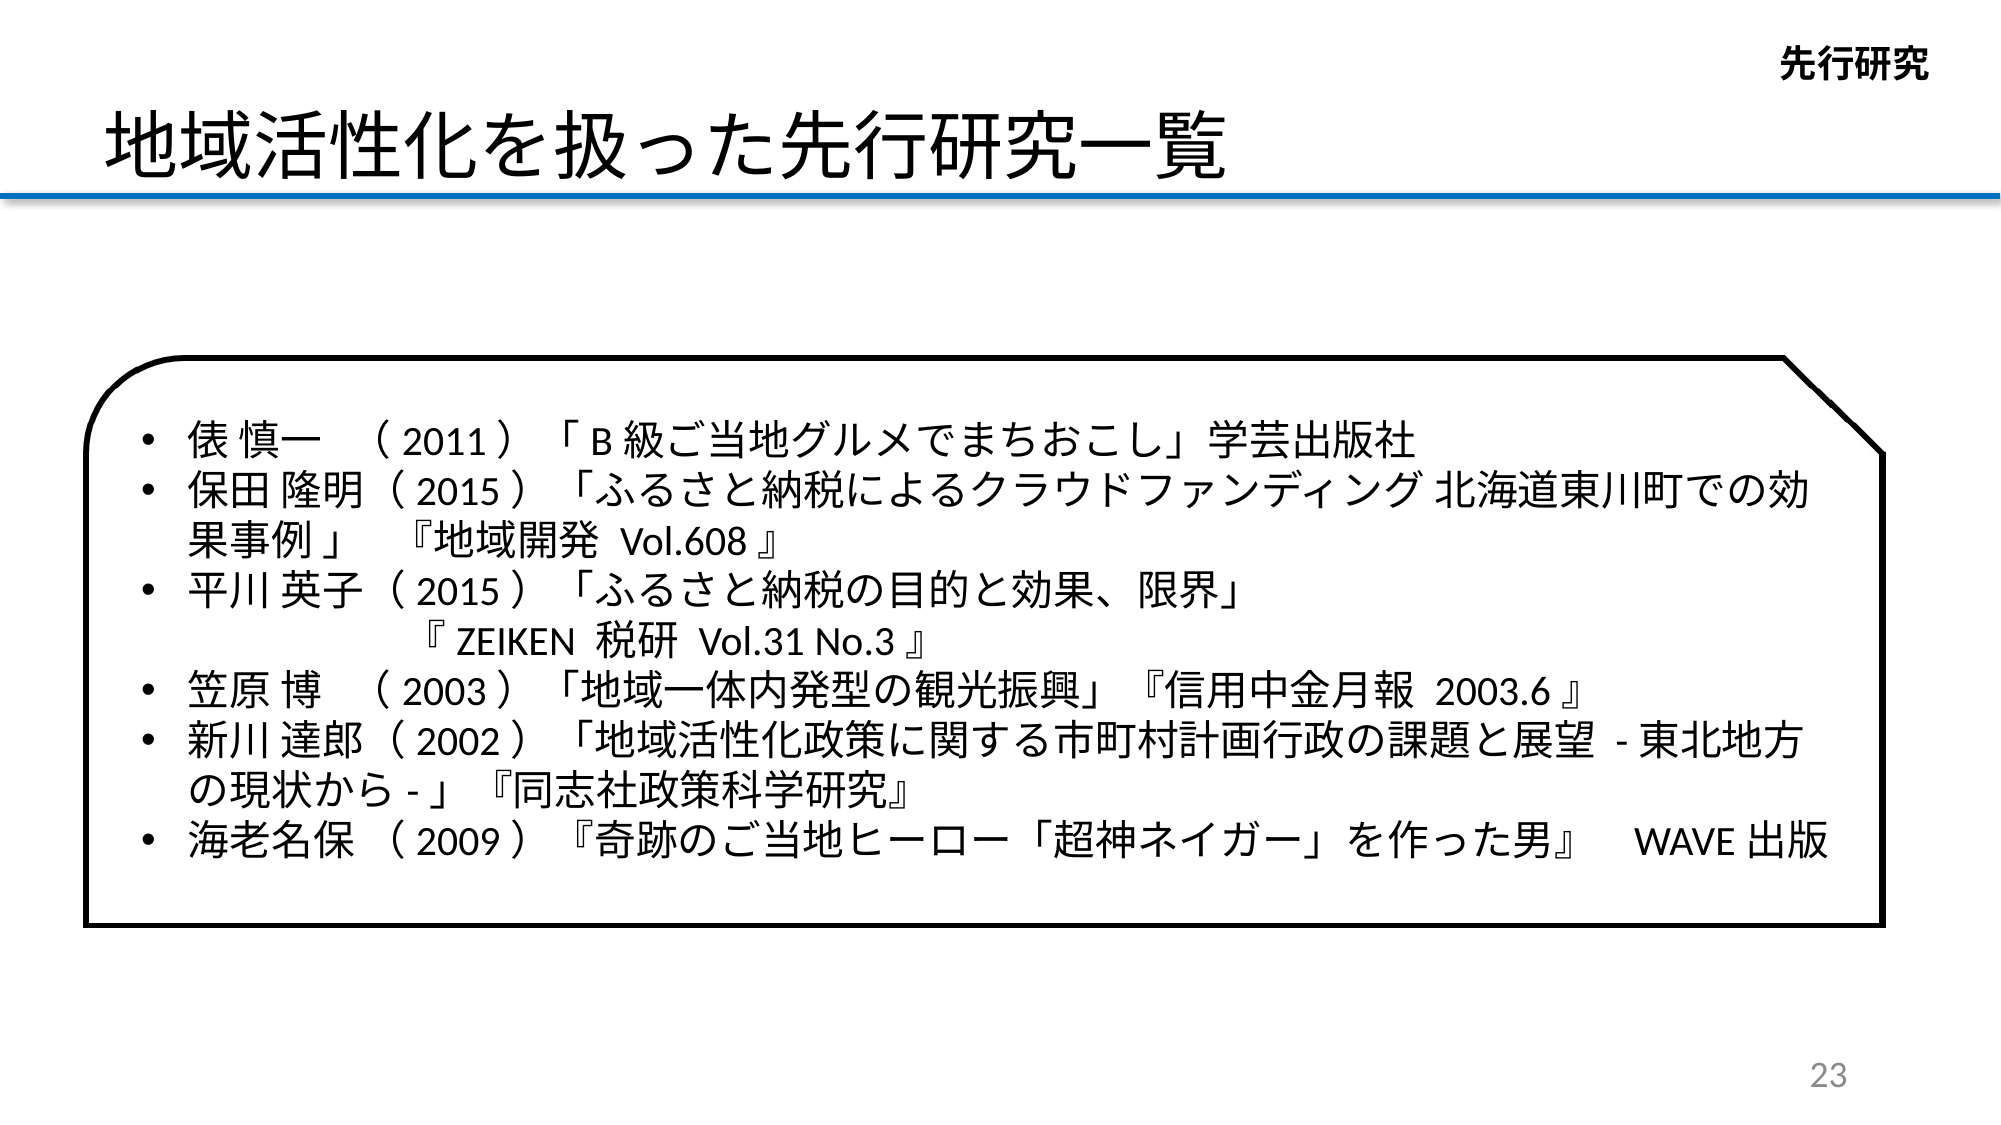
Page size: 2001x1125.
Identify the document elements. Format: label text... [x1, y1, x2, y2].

picture [83, 355, 1886, 928]
slide_number 23 [1412, 1042, 1863, 1103]
text_box 先行研究 [1764, 33, 1945, 93]
text_box 地域活性化を扱った先行研究一覧 [88, 91, 1244, 197]
